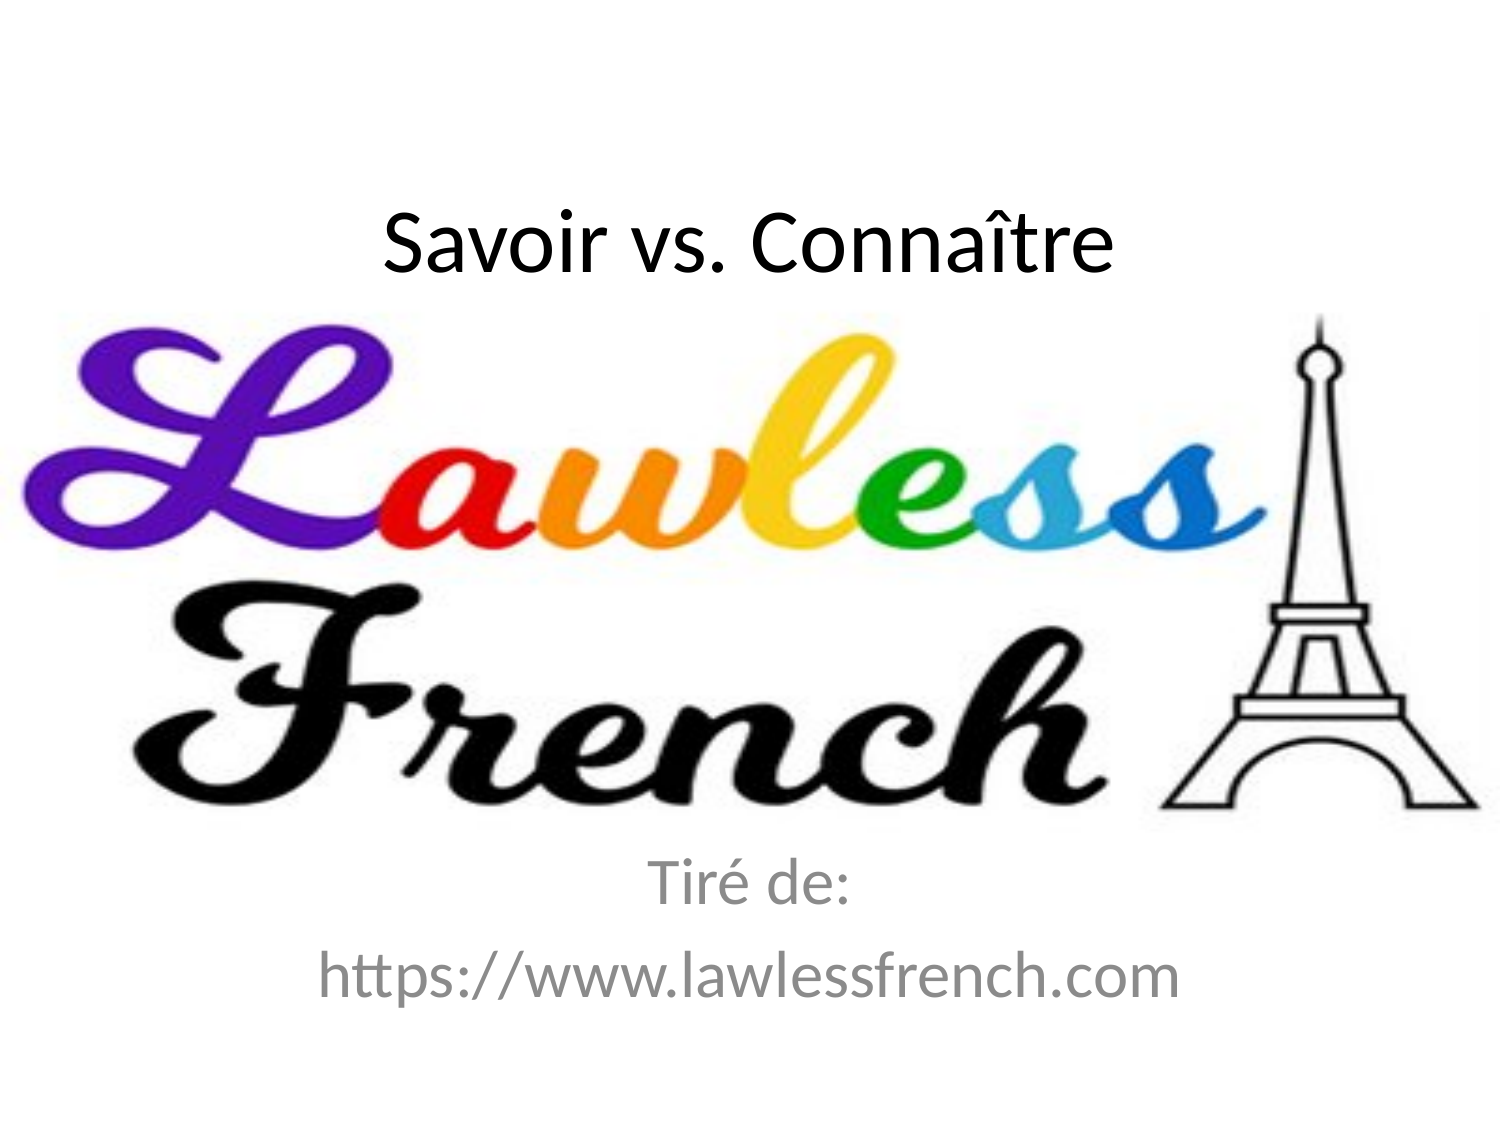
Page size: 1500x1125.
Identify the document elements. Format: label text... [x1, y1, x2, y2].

subtitle Tiré de: https://www.lawlessfrench.com [225, 830, 1275, 1118]
title Savoir vs. Connaître [112, 115, 1388, 357]
picture [0, 0, 1500, 1125]
